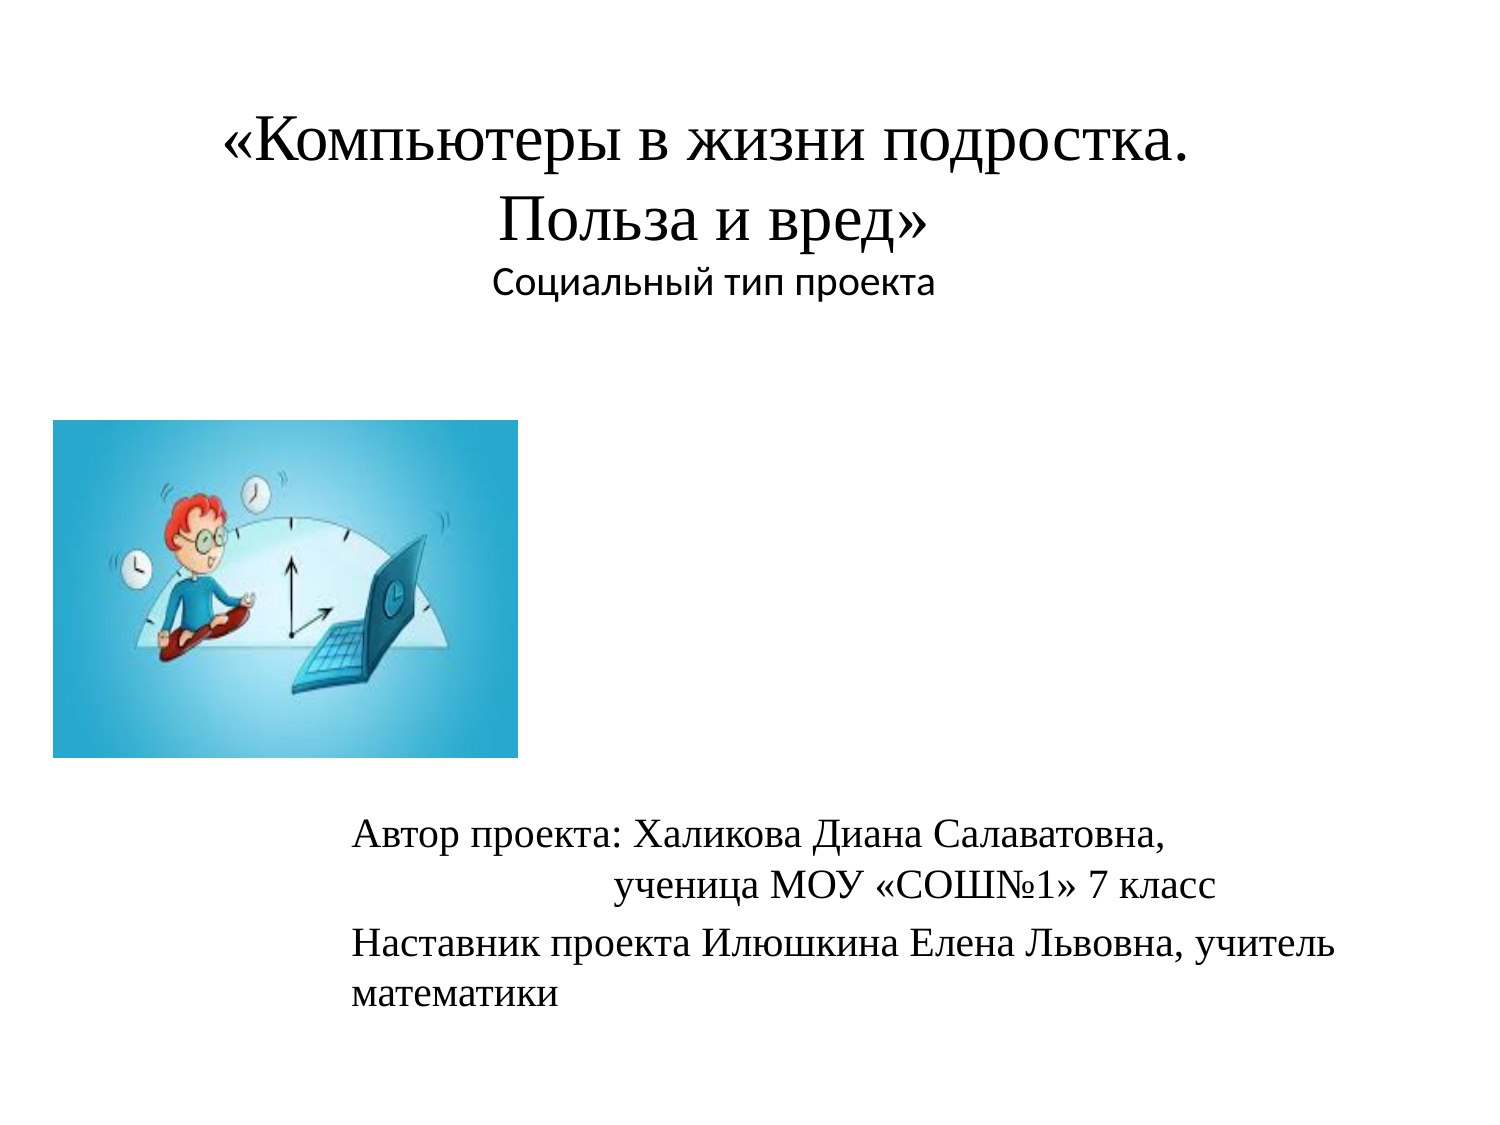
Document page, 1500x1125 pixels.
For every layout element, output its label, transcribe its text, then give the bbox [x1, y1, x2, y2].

title «Компьютеры в жизни подростка. Польза и вред» Социальный тип проекта [76, 78, 1352, 320]
subtitle Автор проекта: Халикова Диана Салаватовна, ученица МОУ «СОШ№1» 7 класc Наставник проекта Илюшкина Елена Львовна, учитель математики [336, 798, 1387, 1087]
picture [52, 420, 518, 758]
